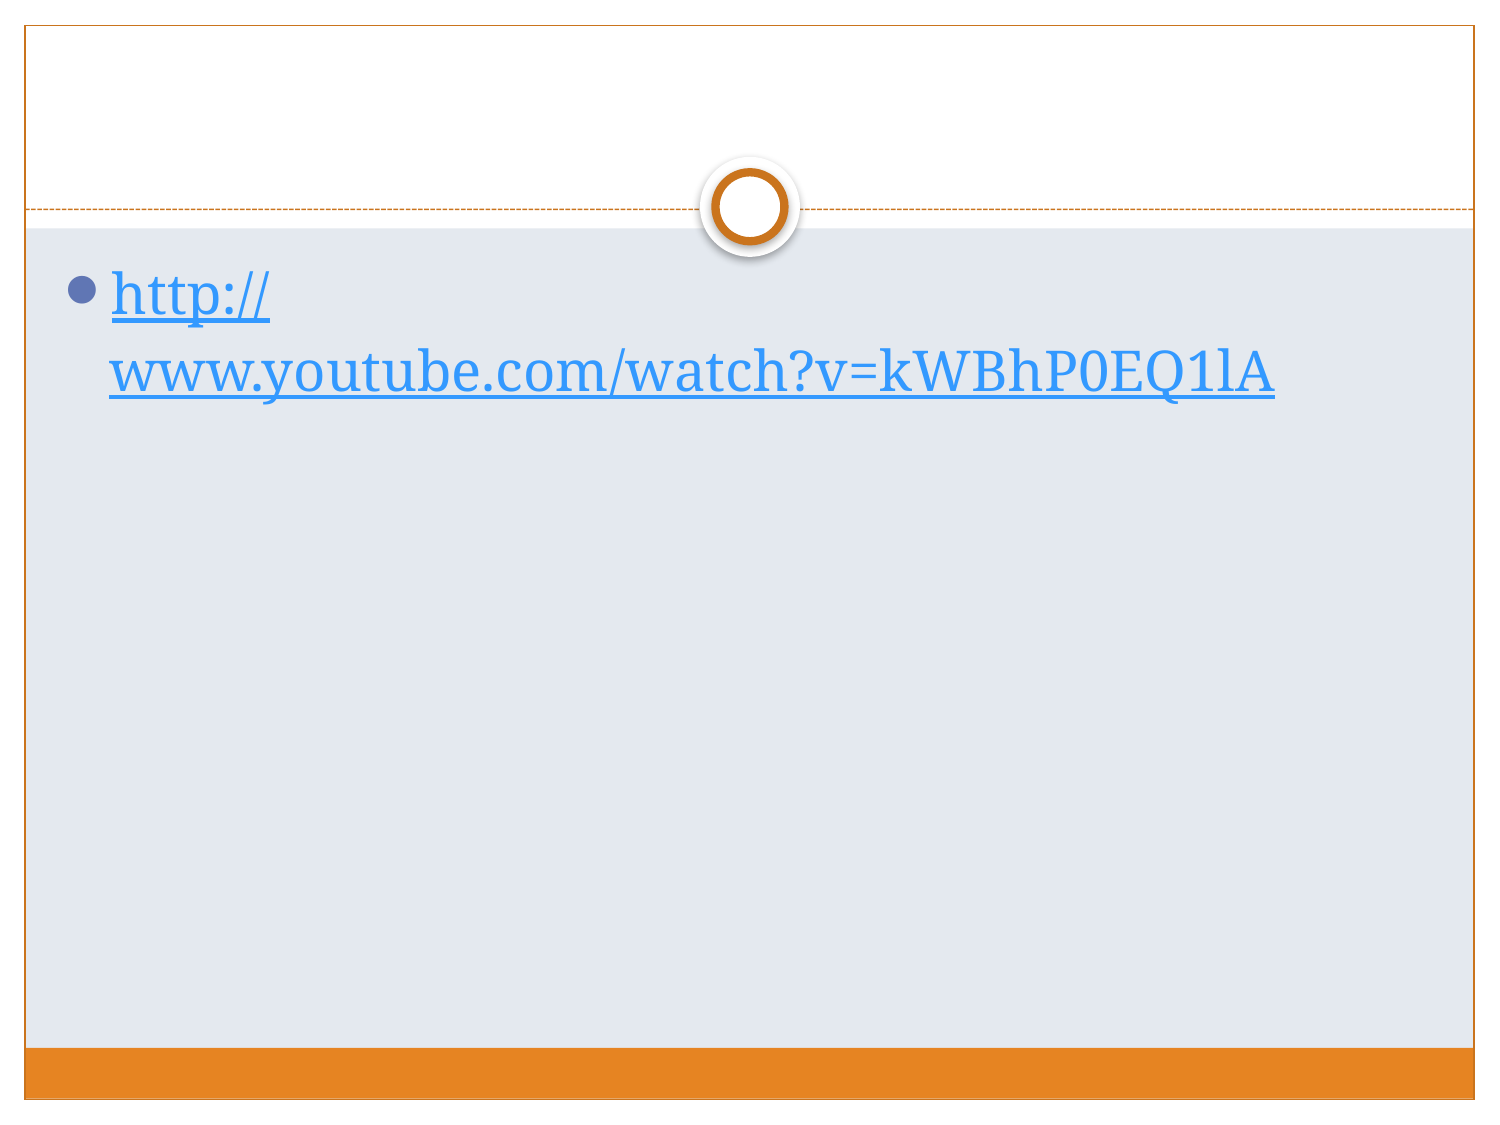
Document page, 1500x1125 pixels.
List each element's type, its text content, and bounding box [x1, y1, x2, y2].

list http://www.youtube.com/watch?v=kWBhP0EQ1lA [49, 250, 1445, 1001]
